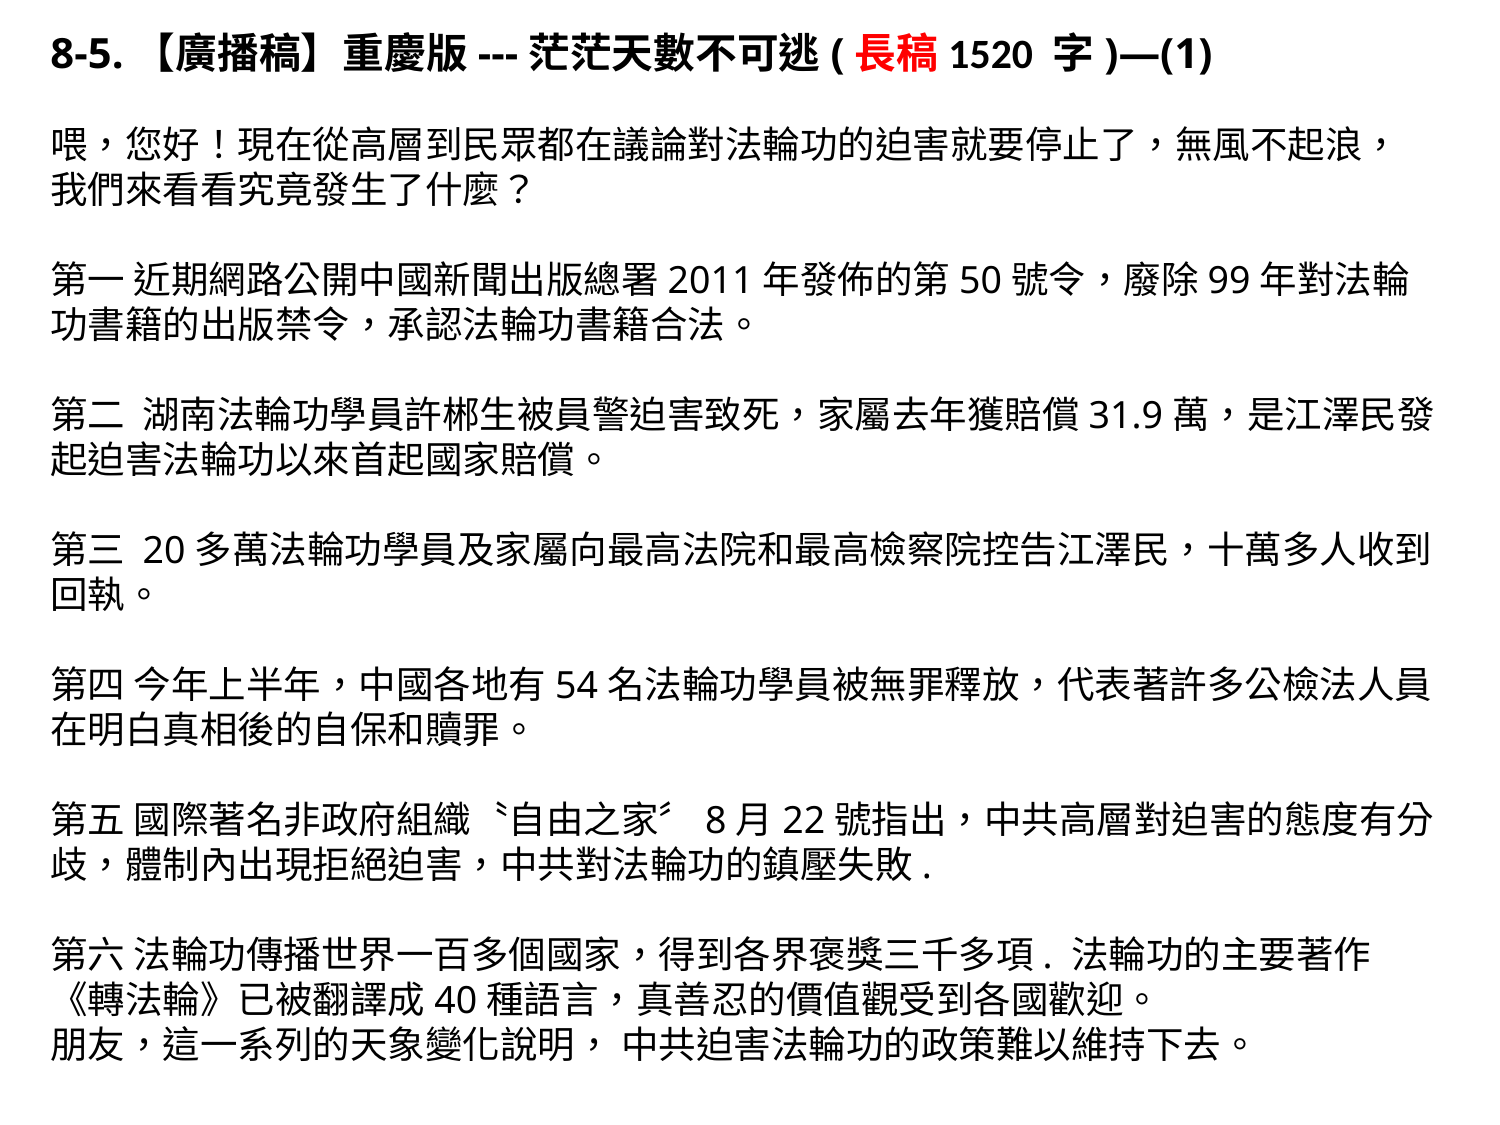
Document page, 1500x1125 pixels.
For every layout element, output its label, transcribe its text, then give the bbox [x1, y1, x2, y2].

text_box 8-5.【廣播稿】重慶版---茫茫天數不可逃(長稿1520 字)—(1) 喂，您好！現在從高層到民眾都在議論對法輪功的迫害就要停止了，無風不起浪， 我們來看看究竟發生了什麼？ 第一 近期網路公開中國新聞出版總署2011年發佈的第50號令，廢除99年對法輪功書籍的出版禁令，承認法輪功書籍合法。 第二 湖南法輪功學員許郴生被員警迫害致死，家屬去年獲賠償31.9萬，是江澤民發起迫害法輪功以來首起國家賠償。 第三 20多萬法輪功學員及家屬向最高法院和最高檢察院控告江澤民，十萬多人收到回執。 第四 今年上半年，中國各地有54名法輪功學員被無罪釋放，代表著許多公檢法人員在明白真相後的自保和贖罪。 第五 國際著名非政府組織〝自由之家〞8月22號指出，中共高層對迫害的態度有分歧，體制內出現拒絕迫害，中共對法輪功的鎮壓失敗. 第六 法輪功傳播世界一百多個國家，得到各界褒獎三千多項. 法輪功的主要著作《轉法輪》已被翻譯成40種語言，真善忍的價值觀受到各國歡迎。 朋友，這一系列的天象變化說明， 中共迫害法輪功的政策難以維持下去。 [35, 19, 1459, 1074]
